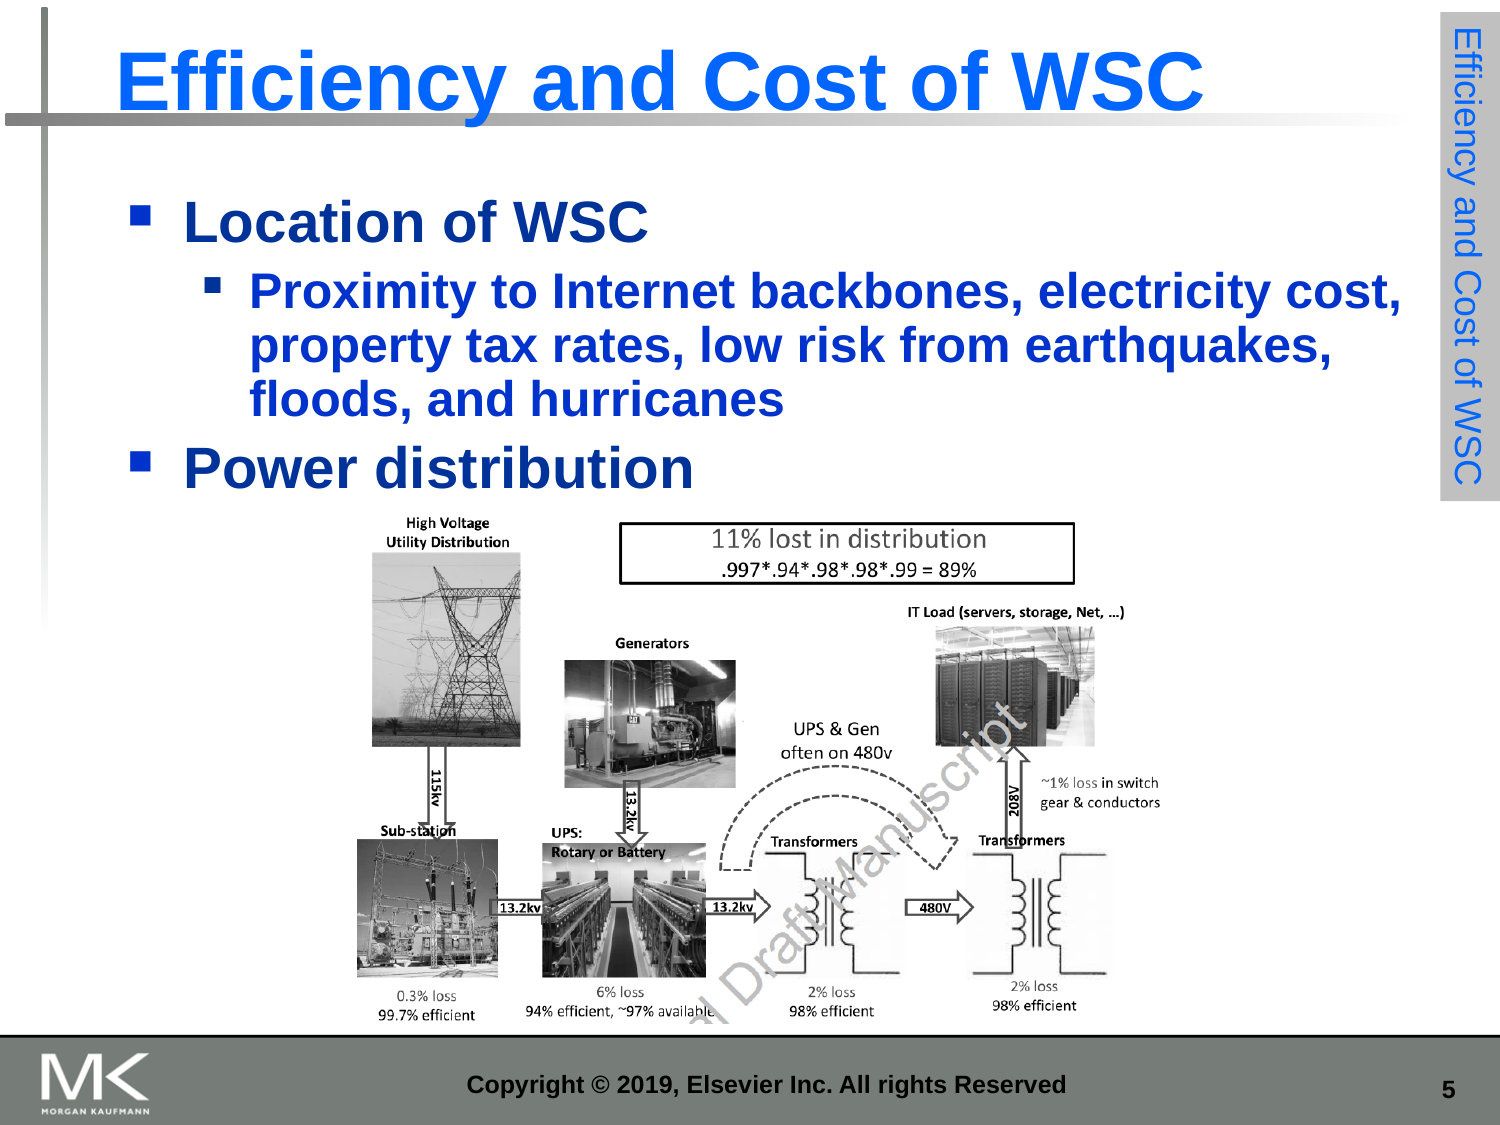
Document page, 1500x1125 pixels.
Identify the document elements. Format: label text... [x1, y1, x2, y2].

footer Copyright © 2019, Elsevier Inc. All rights Reserved [170, 1046, 1365, 1106]
picture [29, 1046, 160, 1123]
title Efficiency and Cost of WSC [100, 17, 1440, 135]
text_box Efficiency and Cost of WSC [1440, 12, 1500, 502]
picture [348, 510, 1164, 1024]
list Location of WSC Proximity to Internet backbones, electricity cost, property tax rates, low risk from earthquakes, floods, and hurricanes Power distribution [111, 184, 1436, 1024]
